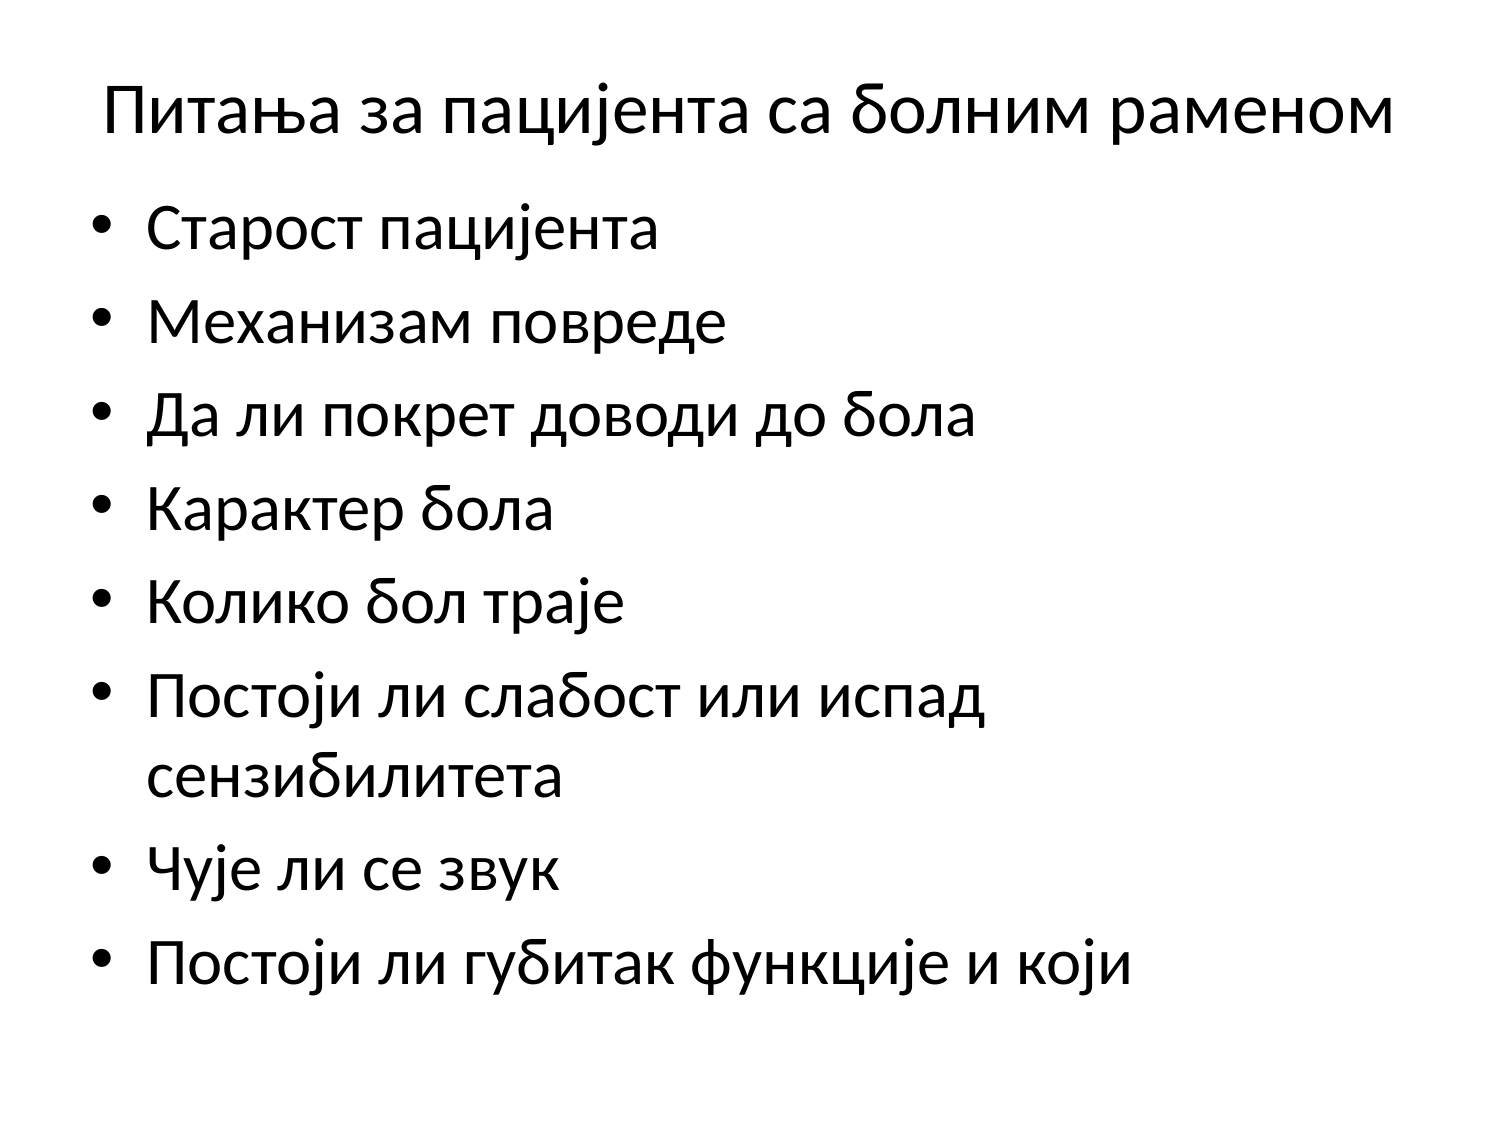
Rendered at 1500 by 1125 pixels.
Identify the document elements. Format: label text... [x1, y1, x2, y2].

title Питања за пацијента са болним раменом [75, 45, 1425, 164]
list Старост пацијента Механизам повреде Да ли покрет доводи до бола Карактер бола Колико бол траје Постоји ли слабост или испад сензибилитета Чује ли се звук Постоји ли губитак функције и који [75, 175, 1425, 1005]
